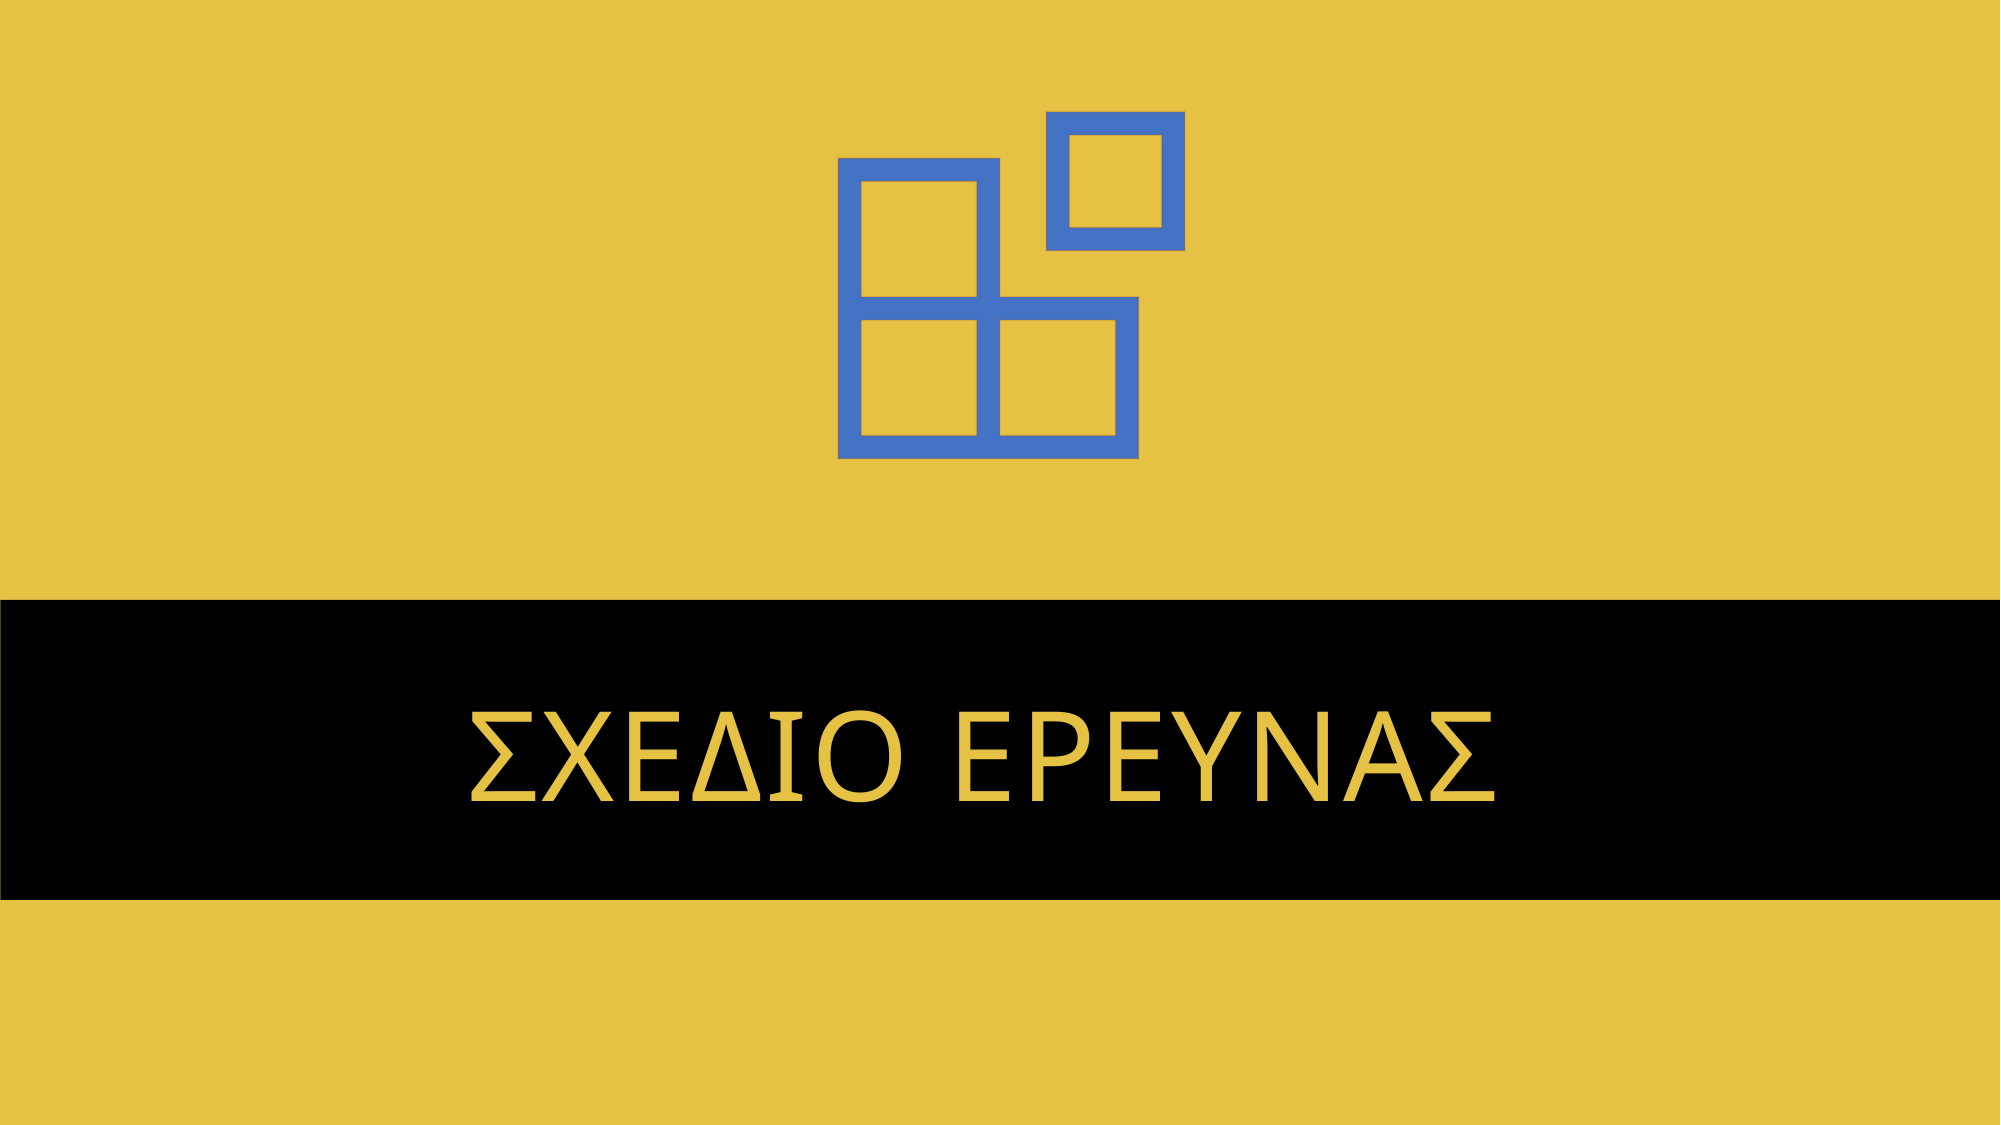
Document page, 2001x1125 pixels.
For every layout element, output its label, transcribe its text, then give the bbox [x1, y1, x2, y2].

title ΣΧΕΔΙΟ ΕΡΕΥΝΑΣ [60, 622, 1942, 908]
text_box [0, 599, 2000, 901]
picture [777, 75, 1222, 520]
text_box [0, 901, 2000, 1125]
text_box [0, 0, 2000, 599]
